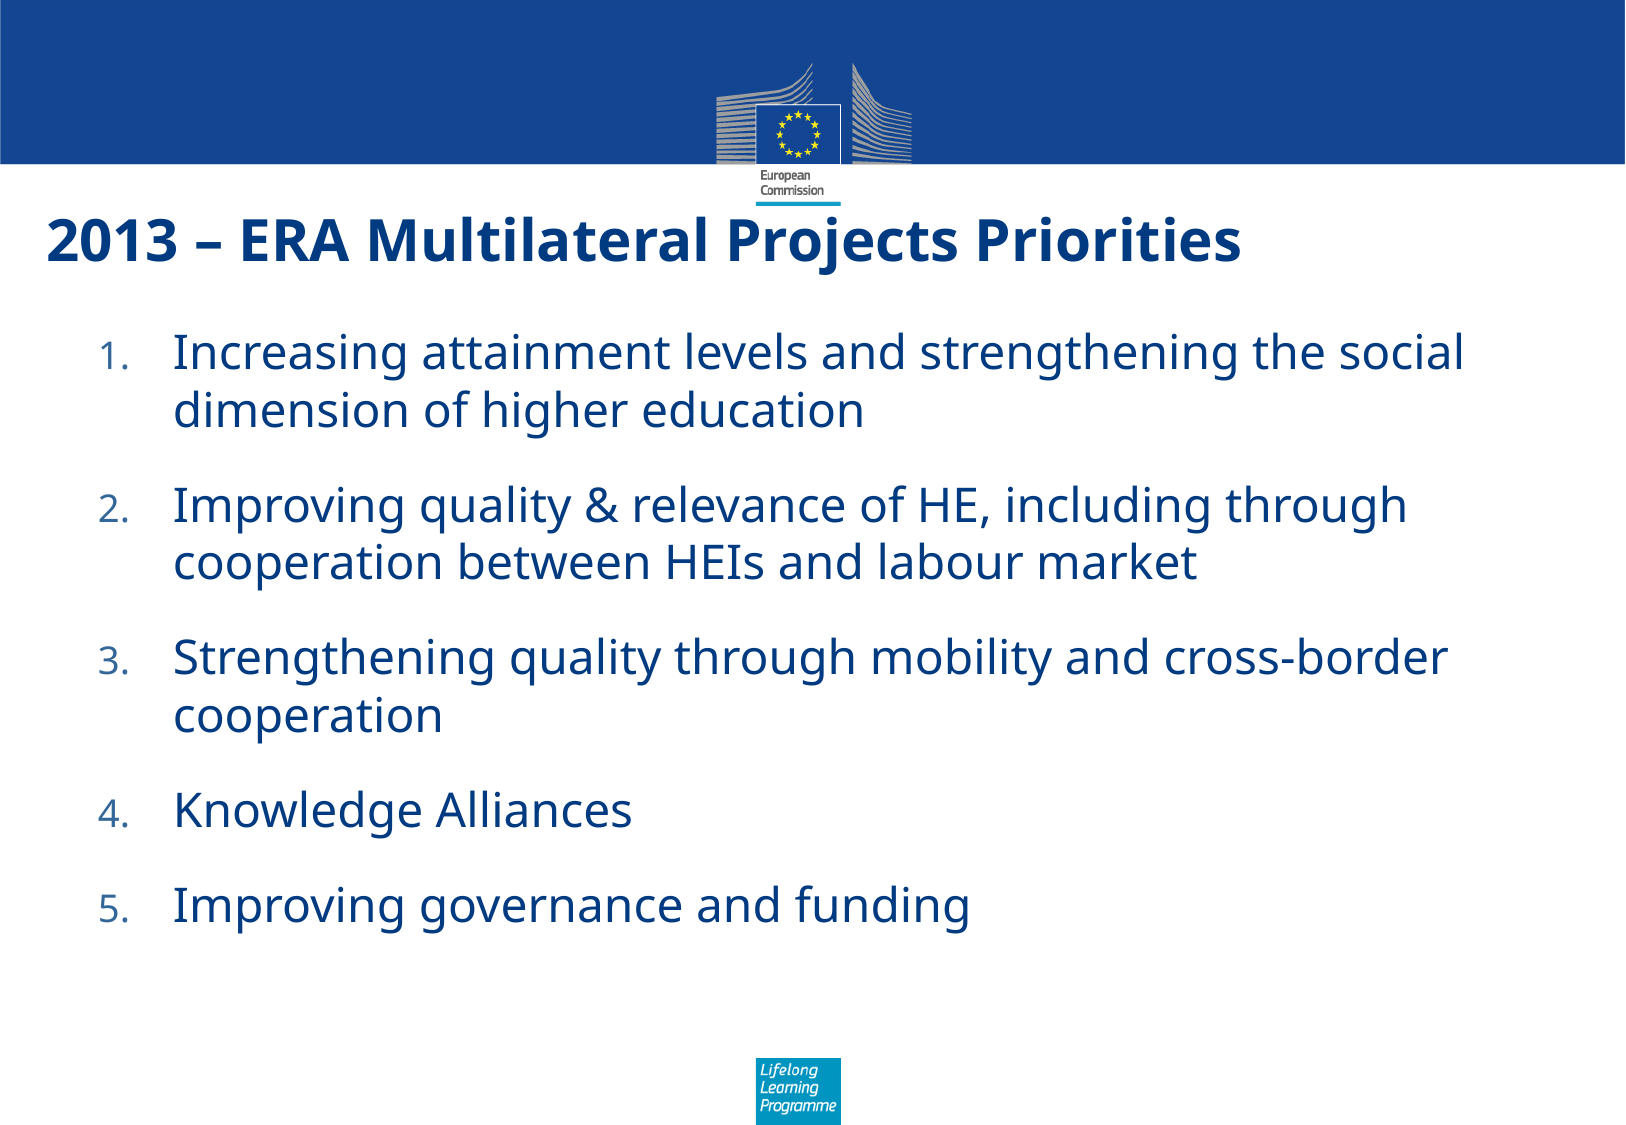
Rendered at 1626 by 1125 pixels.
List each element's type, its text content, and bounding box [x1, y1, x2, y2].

picture [780, 1104, 788, 1113]
picture [0, 0, 1625, 1125]
picture [785, 1102, 792, 1109]
title 2013 – ERA Multilateral Projects Priorities [30, 195, 1586, 305]
picture [826, 1102, 834, 1111]
picture [810, 1070, 816, 1078]
text_box Increasing attainment levels and strengthening the social dimension of higher education Improving quality & relevance of HE, including through cooperation between HEIs and labour market Strengthening quality through mobility and cross-border cooperation Knowledge Alliances Improving governance and funding [83, 314, 1542, 939]
picture [775, 1086, 782, 1093]
